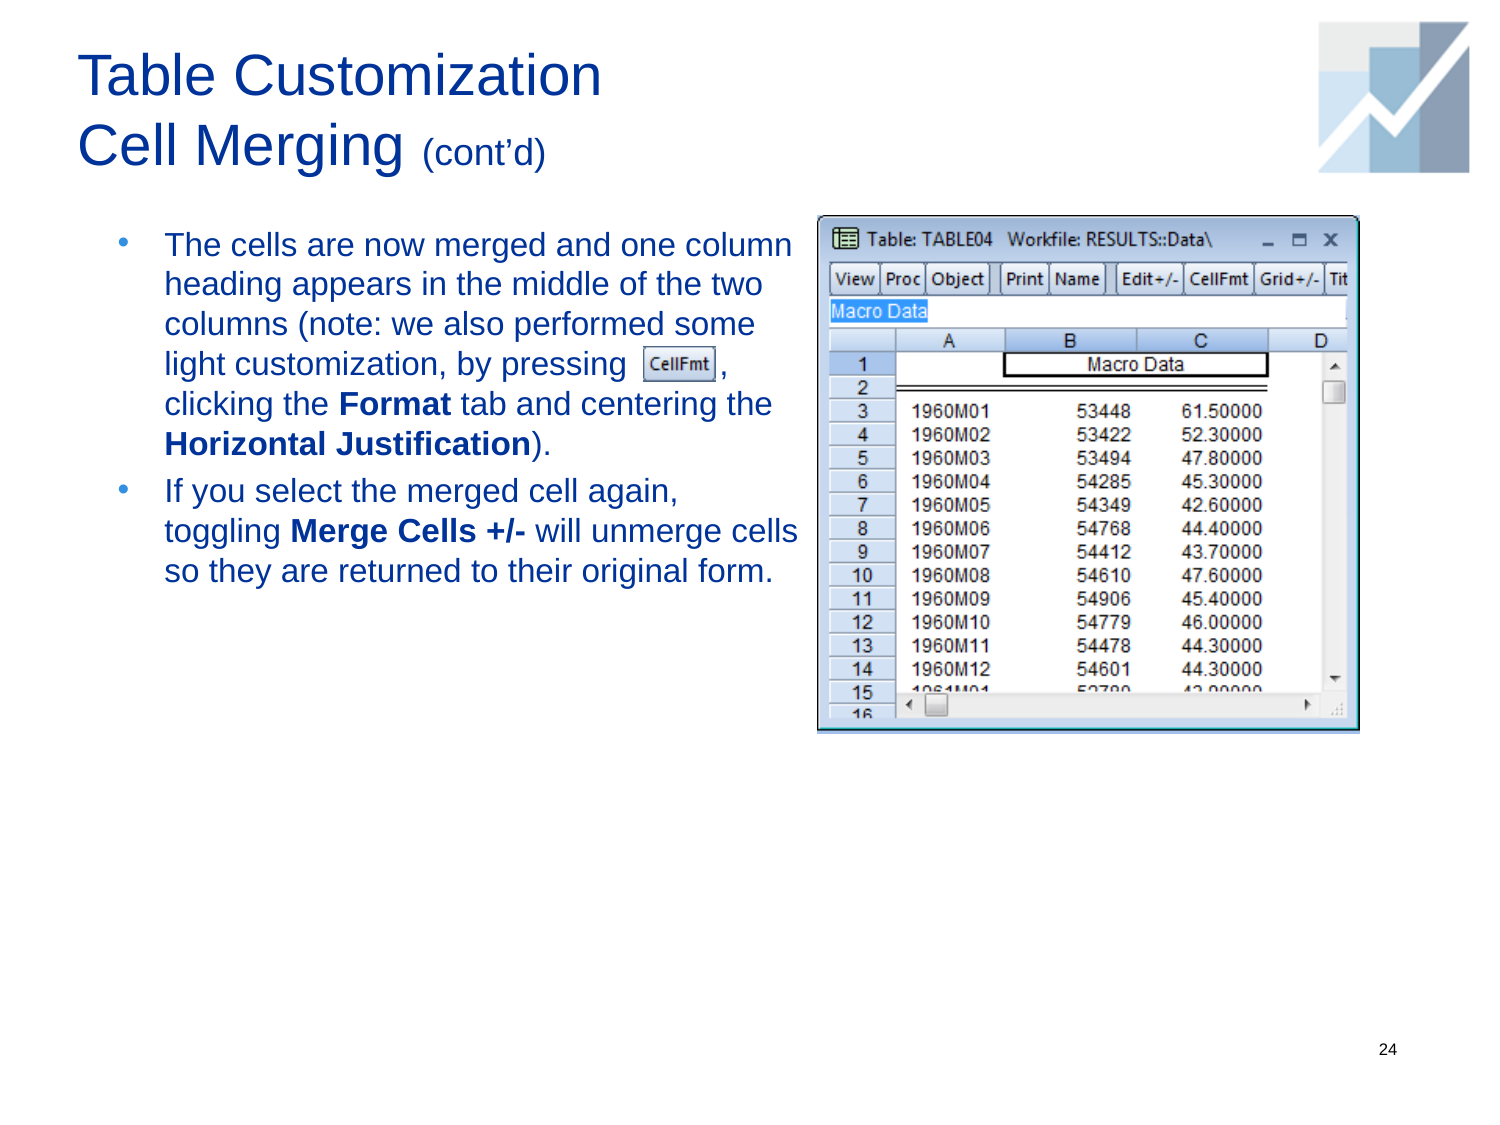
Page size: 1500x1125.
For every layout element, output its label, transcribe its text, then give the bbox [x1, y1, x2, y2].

picture [1300, 11, 1479, 181]
picture [816, 214, 1360, 735]
text_box The cells are now merged and one column heading appears in the middle of the two columns (note: we also performed some light customization, by pressing , clicking the Format tab and centering the Horizontal Justification). If you select the merged cell again, toggling Merge Cells +/- will unmerge cells so they are returned to their original form. [57, 215, 818, 784]
picture [643, 346, 716, 382]
title Table Customization Cell Merging (cont’d) [62, 0, 1297, 185]
slide_number 24 [1262, 1015, 1413, 1067]
